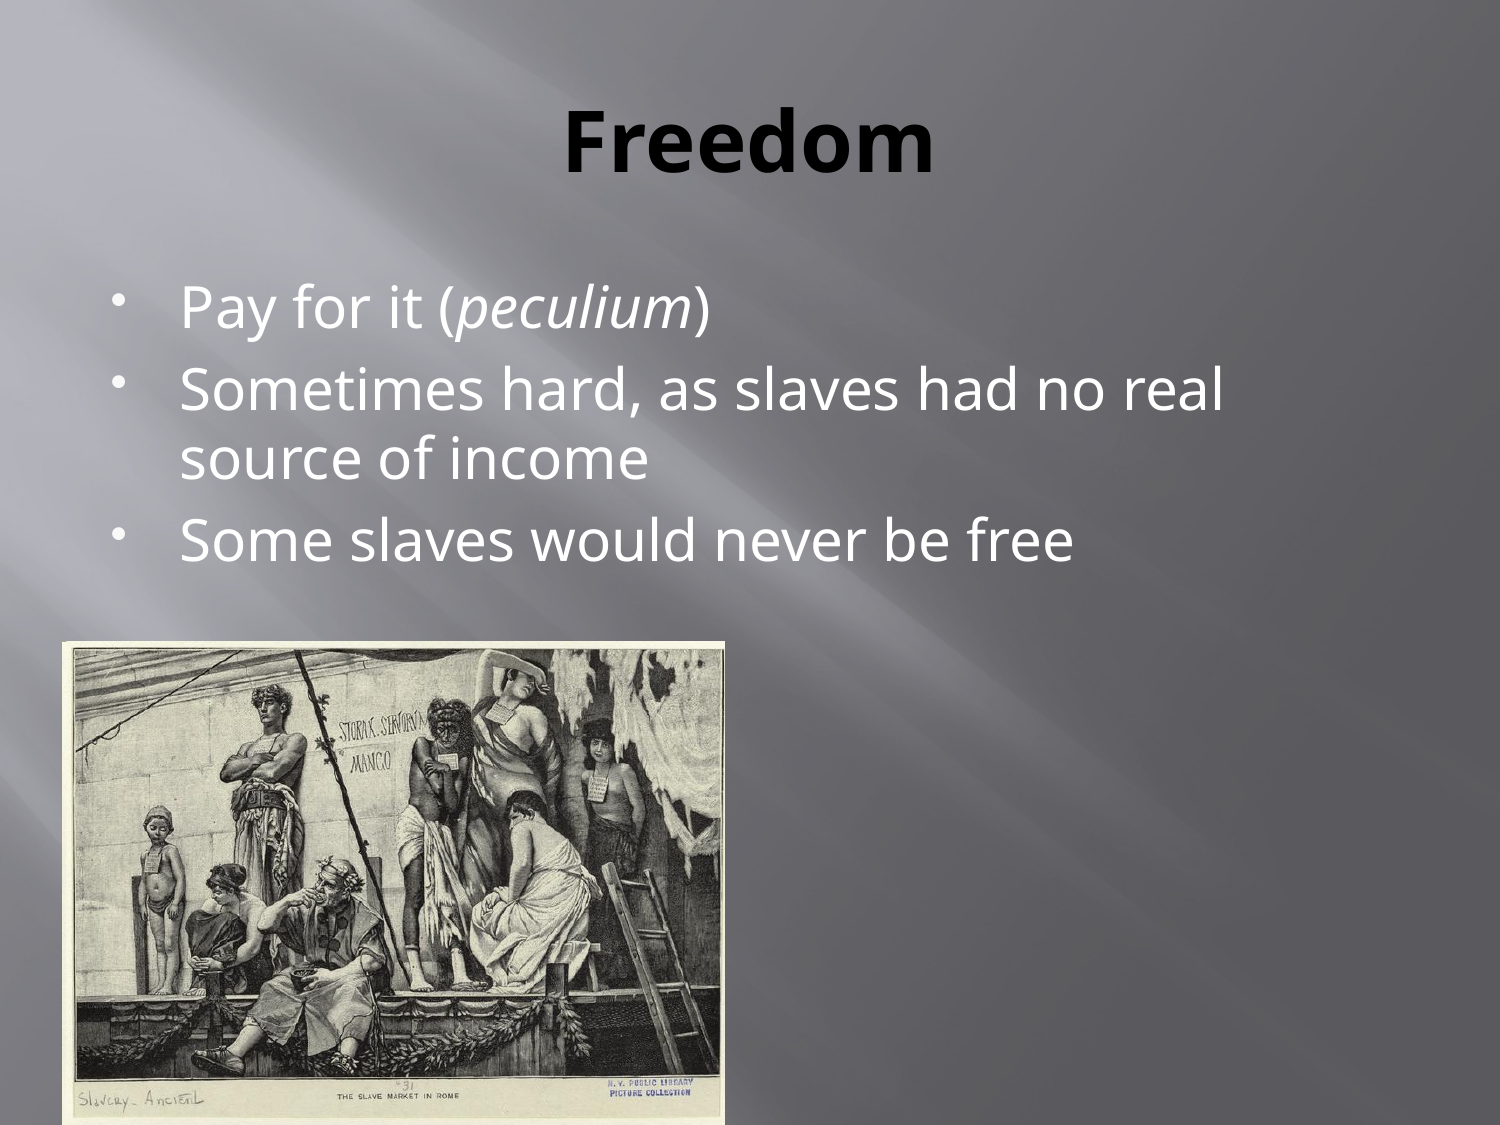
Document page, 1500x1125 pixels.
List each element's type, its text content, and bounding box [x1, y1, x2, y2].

list Pay for it (peculium) Sometimes hard, as slaves had no real source of income Some slaves would never be free [75, 262, 1425, 1035]
picture [62, 641, 726, 1125]
title Freedom [75, 45, 1425, 233]
